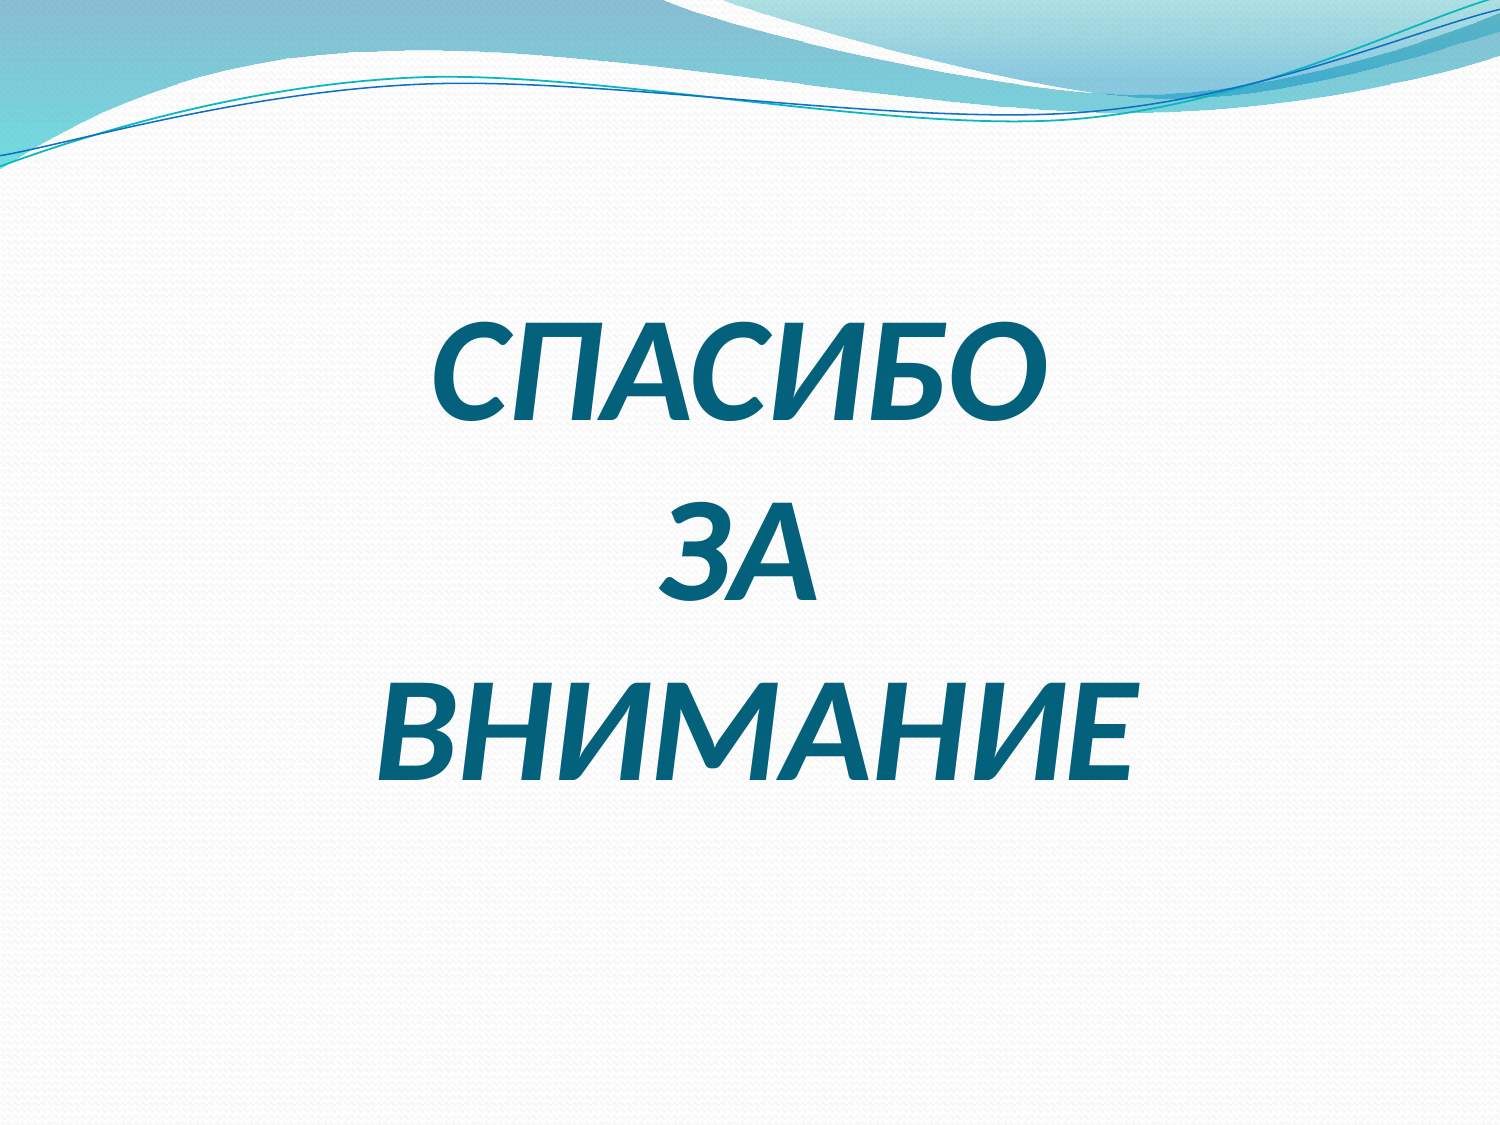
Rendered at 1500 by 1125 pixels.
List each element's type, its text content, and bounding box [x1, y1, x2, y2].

title СПАСИБО ЗА ВНИМАНИЕ [75, 231, 1438, 811]
